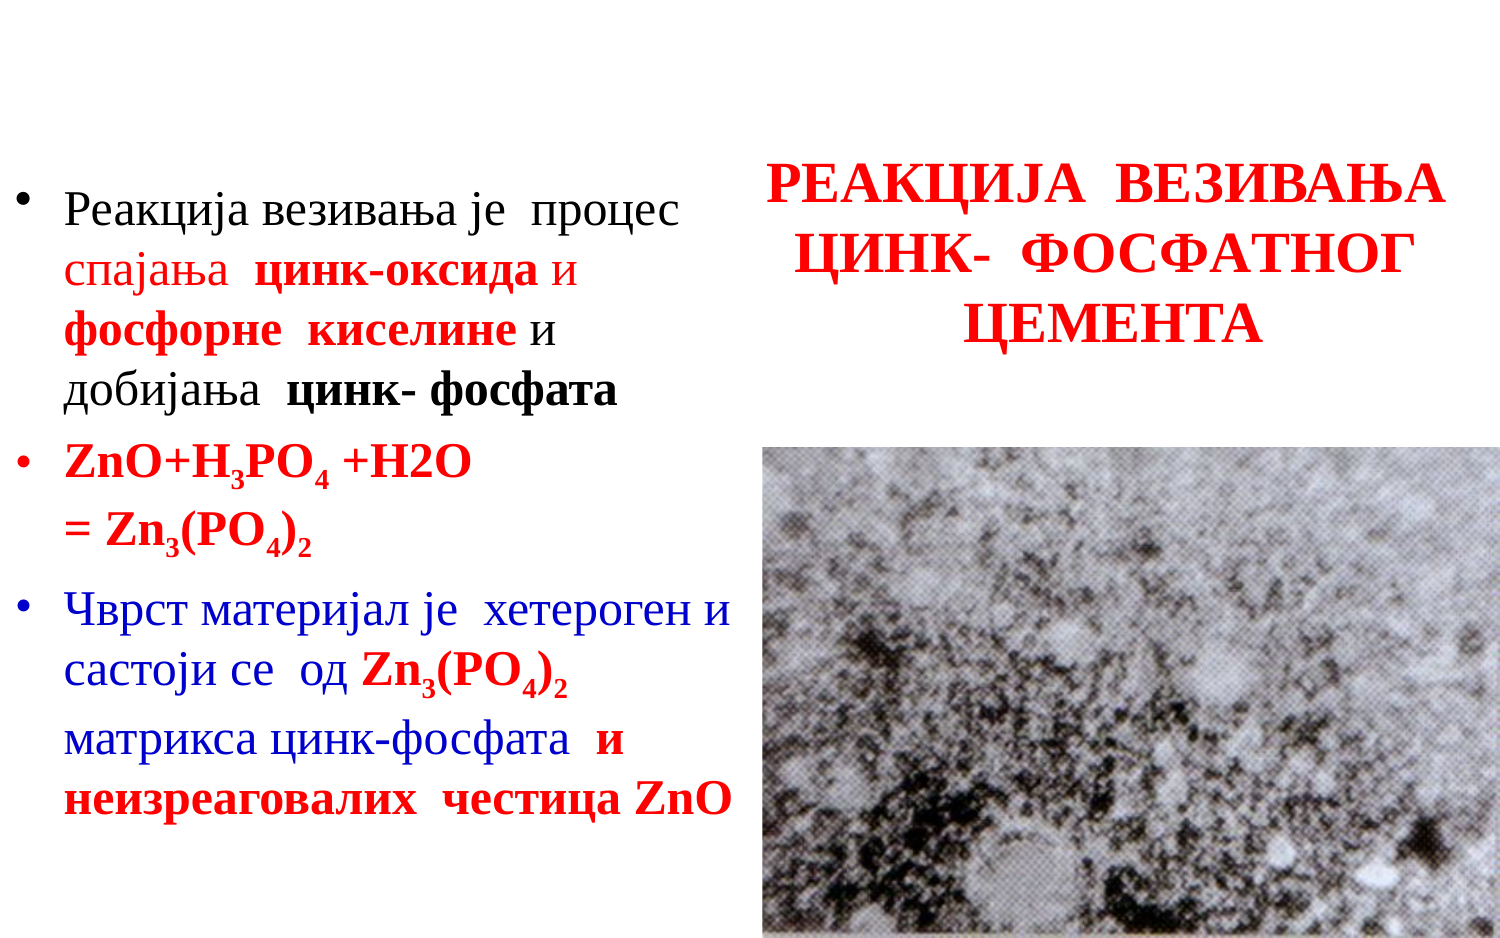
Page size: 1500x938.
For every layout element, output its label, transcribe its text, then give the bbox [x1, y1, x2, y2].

text_box [762, 447, 1500, 938]
text_box Реакција везивања је процес спајања цинк-оксида и фосфорне киселине и добијања цинк- фосфата ZnO+H3PO4 +H2O = Zn3(PO4)2 Чврст материјал је хетероген и састоји се од Zn3(PO4)2 матрикса цинк-фосфата и неизреаговалих честица ZnO [12, 175, 750, 825]
title РЕАКЦИЈА ВЕЗИВАЊА ЦИНК- ФОСФАТНОГ ЦЕМЕНТА [712, 144, 1500, 355]
